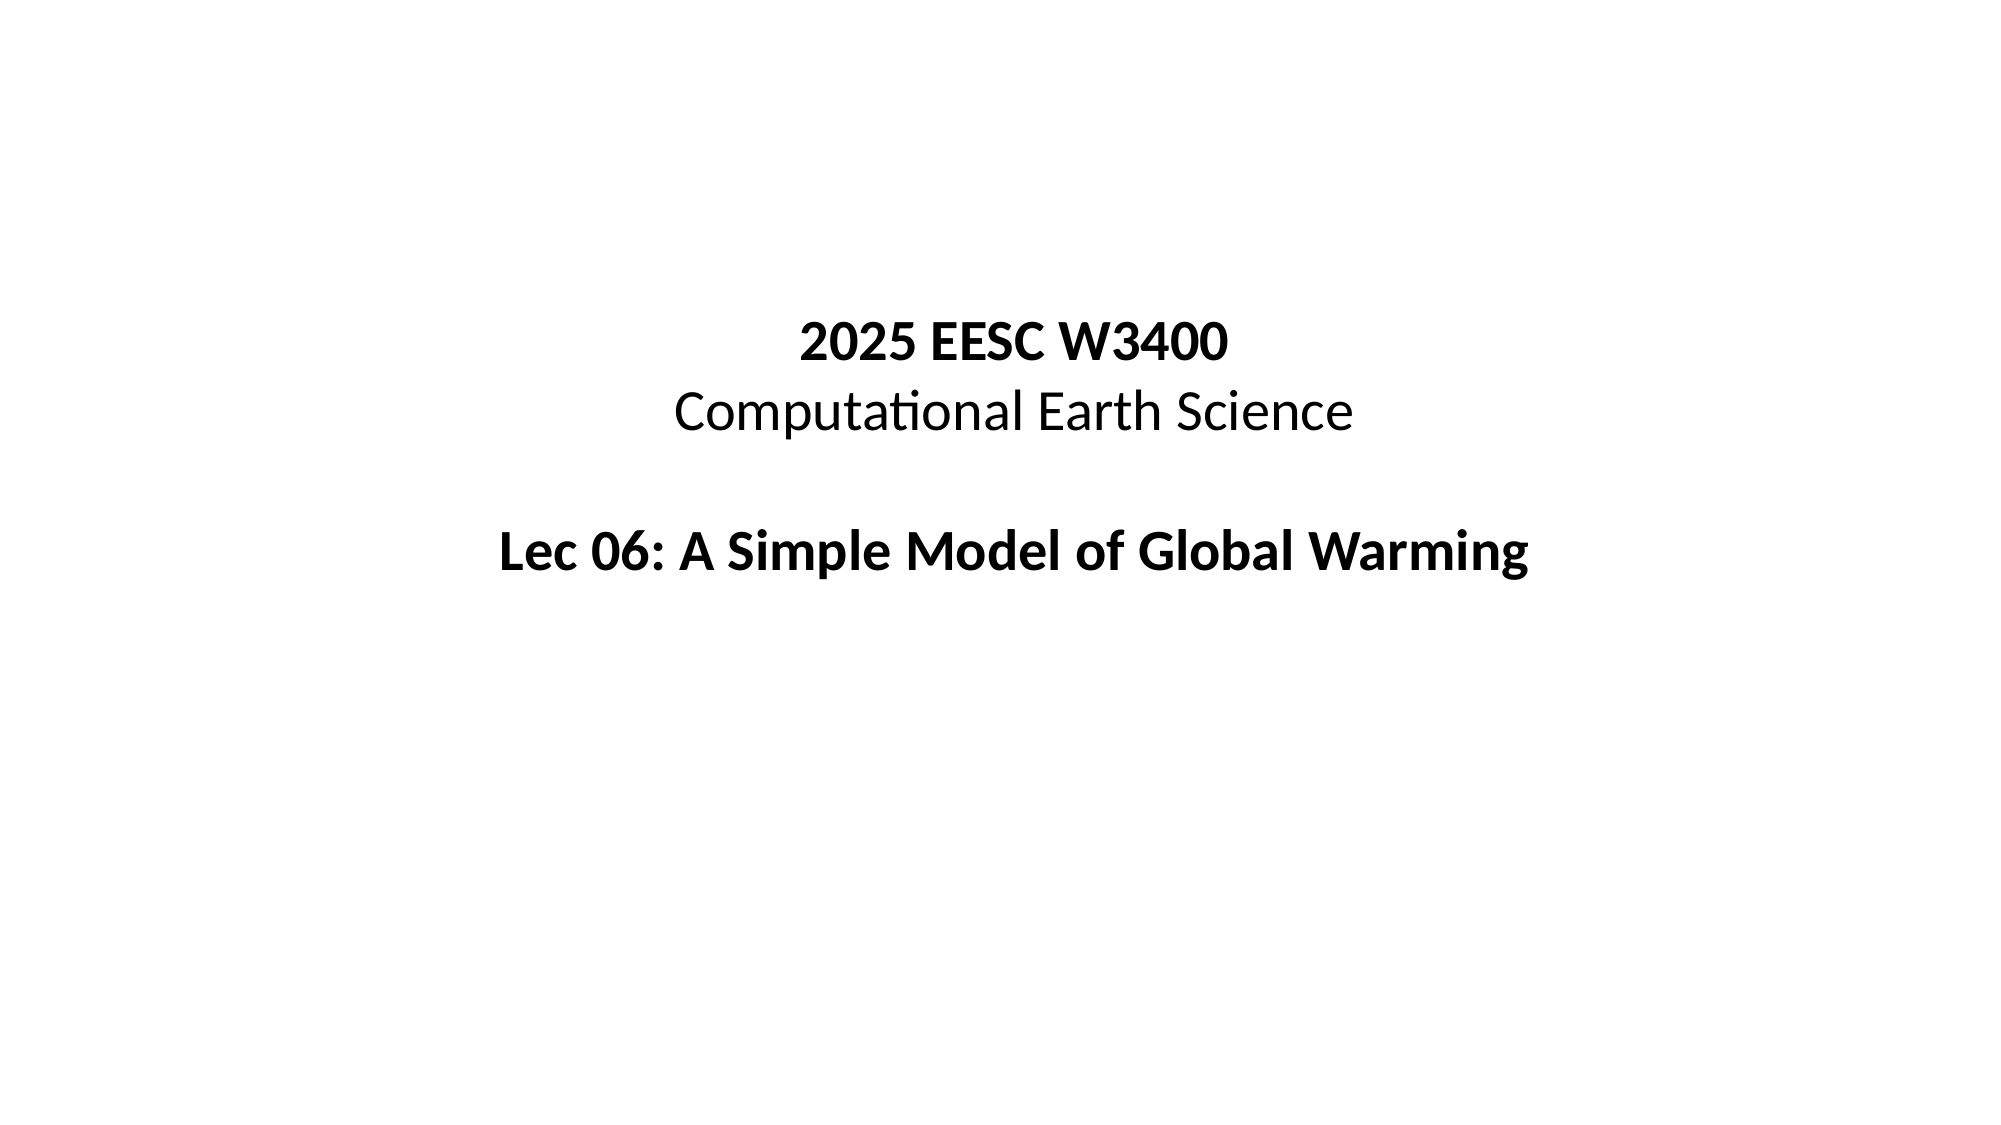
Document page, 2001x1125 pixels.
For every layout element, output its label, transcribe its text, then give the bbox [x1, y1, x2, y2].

text_box 2025 EESC W3400 Computational Earth Science Lec 06: A Simple Model of Global Warming [128, 295, 1900, 660]
